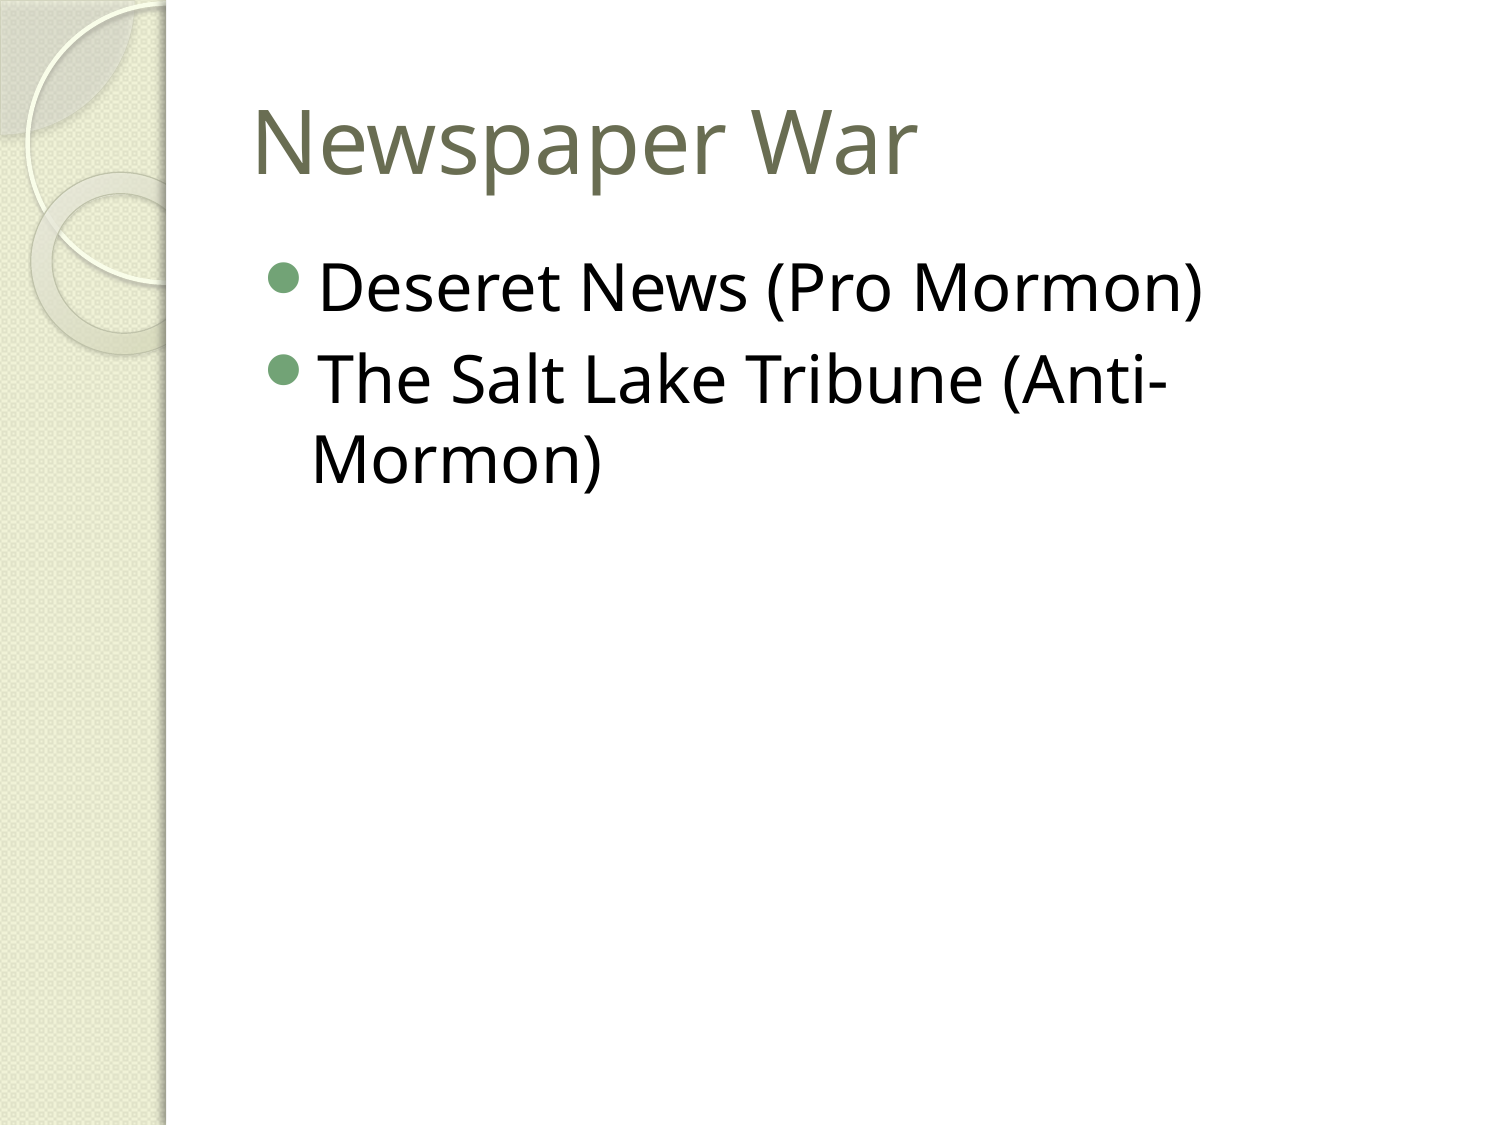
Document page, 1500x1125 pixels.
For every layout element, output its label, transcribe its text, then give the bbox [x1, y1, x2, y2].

title Newspaper War [235, 45, 1466, 233]
list Deseret News (Pro Mormon) The Salt Lake Tribune (Anti-Mormon) [235, 237, 1466, 1025]
